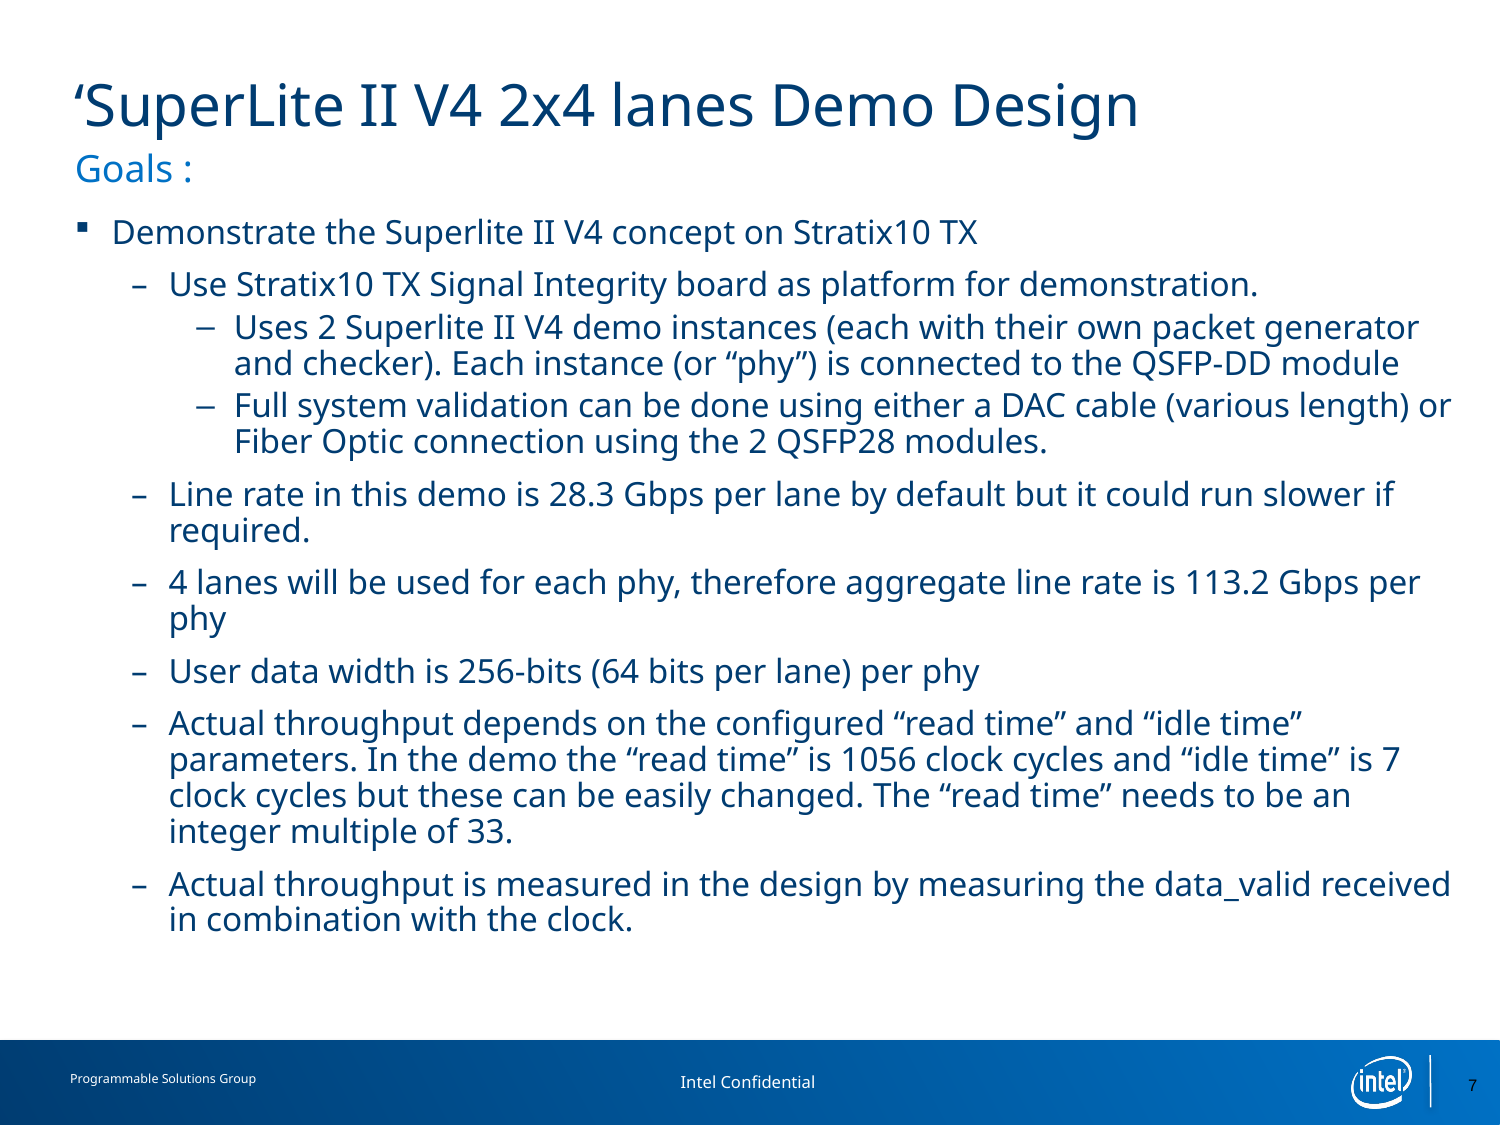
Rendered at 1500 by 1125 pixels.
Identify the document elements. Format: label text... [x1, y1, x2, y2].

slide_number 7 [1127, 1055, 1478, 1116]
list Goals : Demonstrate the Superlite II V4 concept on Stratix10 TX Use Stratix10 TX Signal Integrity board as platform for demonstration. Uses 2 Superlite II V4 demo instances (each with their own packet generator and checker). Each instance (or “phy”) is connected to the QSFP-DD module Full system validation can be done using either a DAC cable (various length) or Fiber Optic connection using the 2 QSFP28 modules. Line rate in this demo is 28.3 Gbps per lane by default but it could run slower if required. 4 lanes will be used for each phy, therefore aggregate line rate is 113.2 Gbps per phy User data width is 256-bits (64 bits per lane) per phy Actual throughput depends on the configured “read time” and “idle time” parameters. In the demo the “read time” is 1056 clock cycles and “idle time” is 7 clock cycles but these can be easily changed. The “read time” needs to be an integer multiple of 33. Actual throughput is measured in the design by measuring the data_valid received in combination with the clock. [74, 149, 1470, 975]
title ‘SuperLite II V4 2x4 lanes Demo Design [74, 67, 1425, 149]
